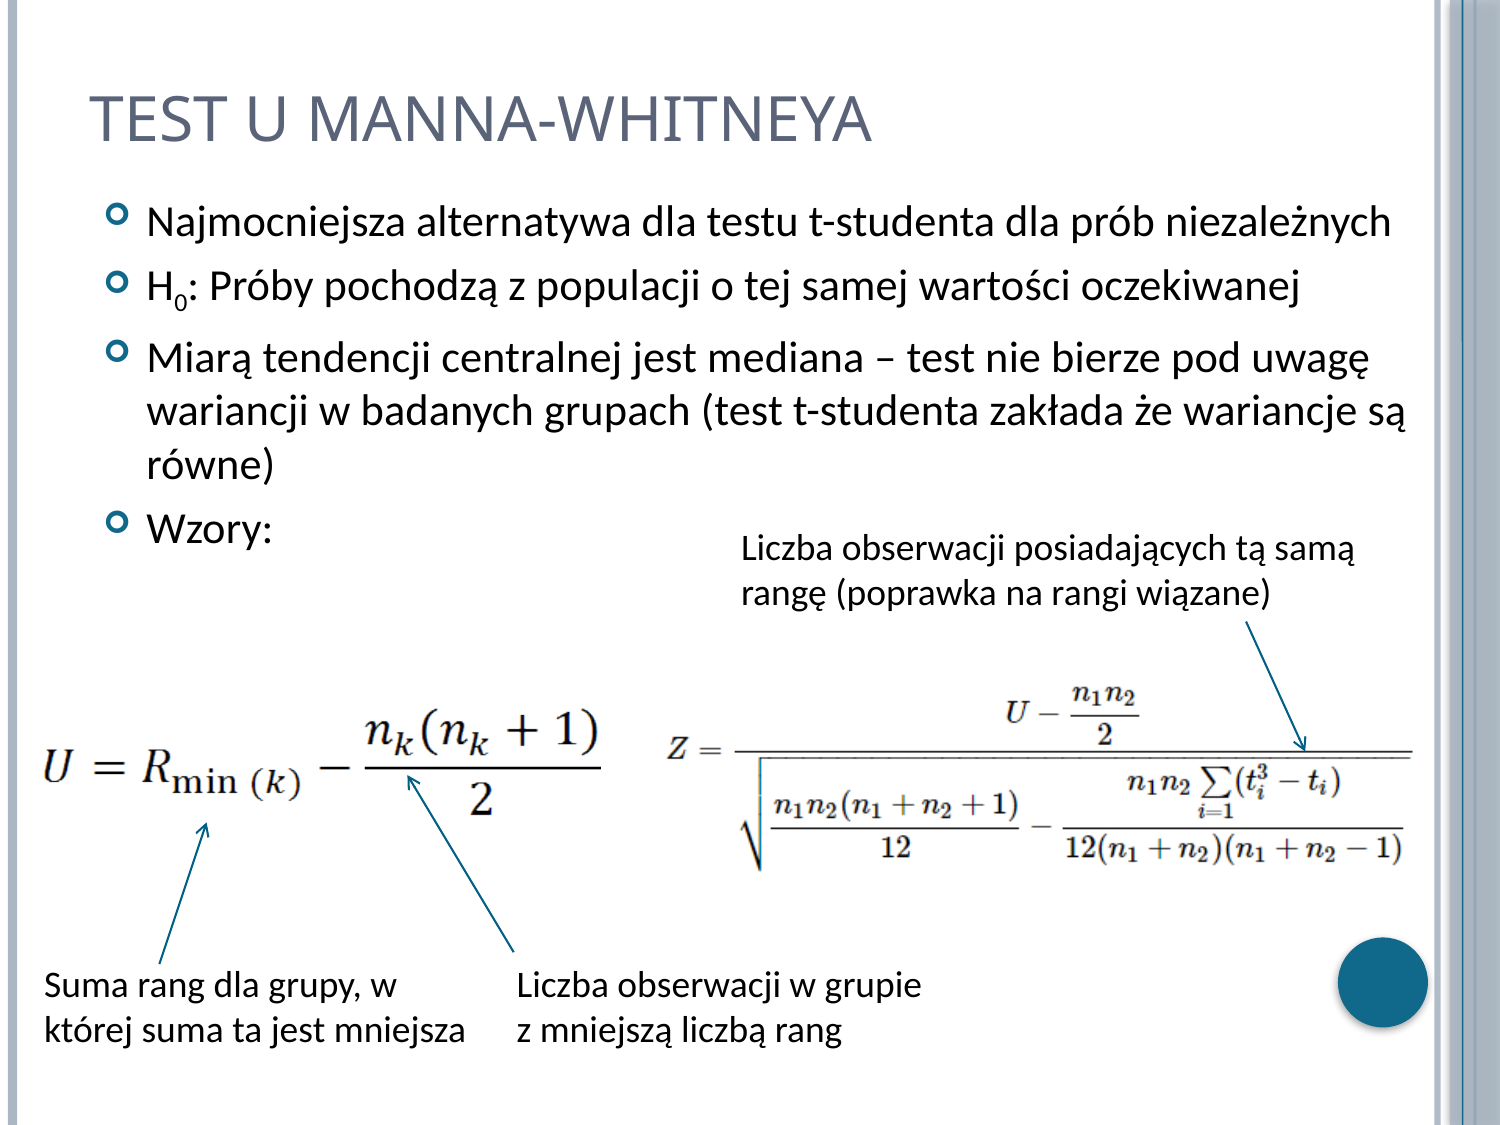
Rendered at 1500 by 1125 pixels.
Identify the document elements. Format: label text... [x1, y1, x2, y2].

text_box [406, 774, 515, 953]
picture [654, 656, 1418, 894]
picture [40, 703, 602, 829]
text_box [1245, 620, 1306, 752]
title Test U Manna-Whitneya [75, 19, 1300, 161]
text_box Liczba obserwacji w grupie z mniejszą liczbą rang [501, 952, 939, 1057]
list Najmocniejsza alternatywa dla testu t-studenta dla prób niezależnych H0: Próby pochodzą z populacji o tej samej wartości oczekiwanej Miarą tendencji centralnej jest mediana – test nie bierze pod uwagę wariancji w badanych grupach (test t-studenta zakłada że wariancje są równe) Wzory: [88, 184, 1424, 598]
text_box Suma rang dla grupy, w której suma ta jest mniejsza [29, 952, 491, 1057]
text_box Liczba obserwacji posiadających tą samą rangę (poprawka na rangi wiązane) [726, 515, 1412, 620]
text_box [158, 821, 208, 965]
